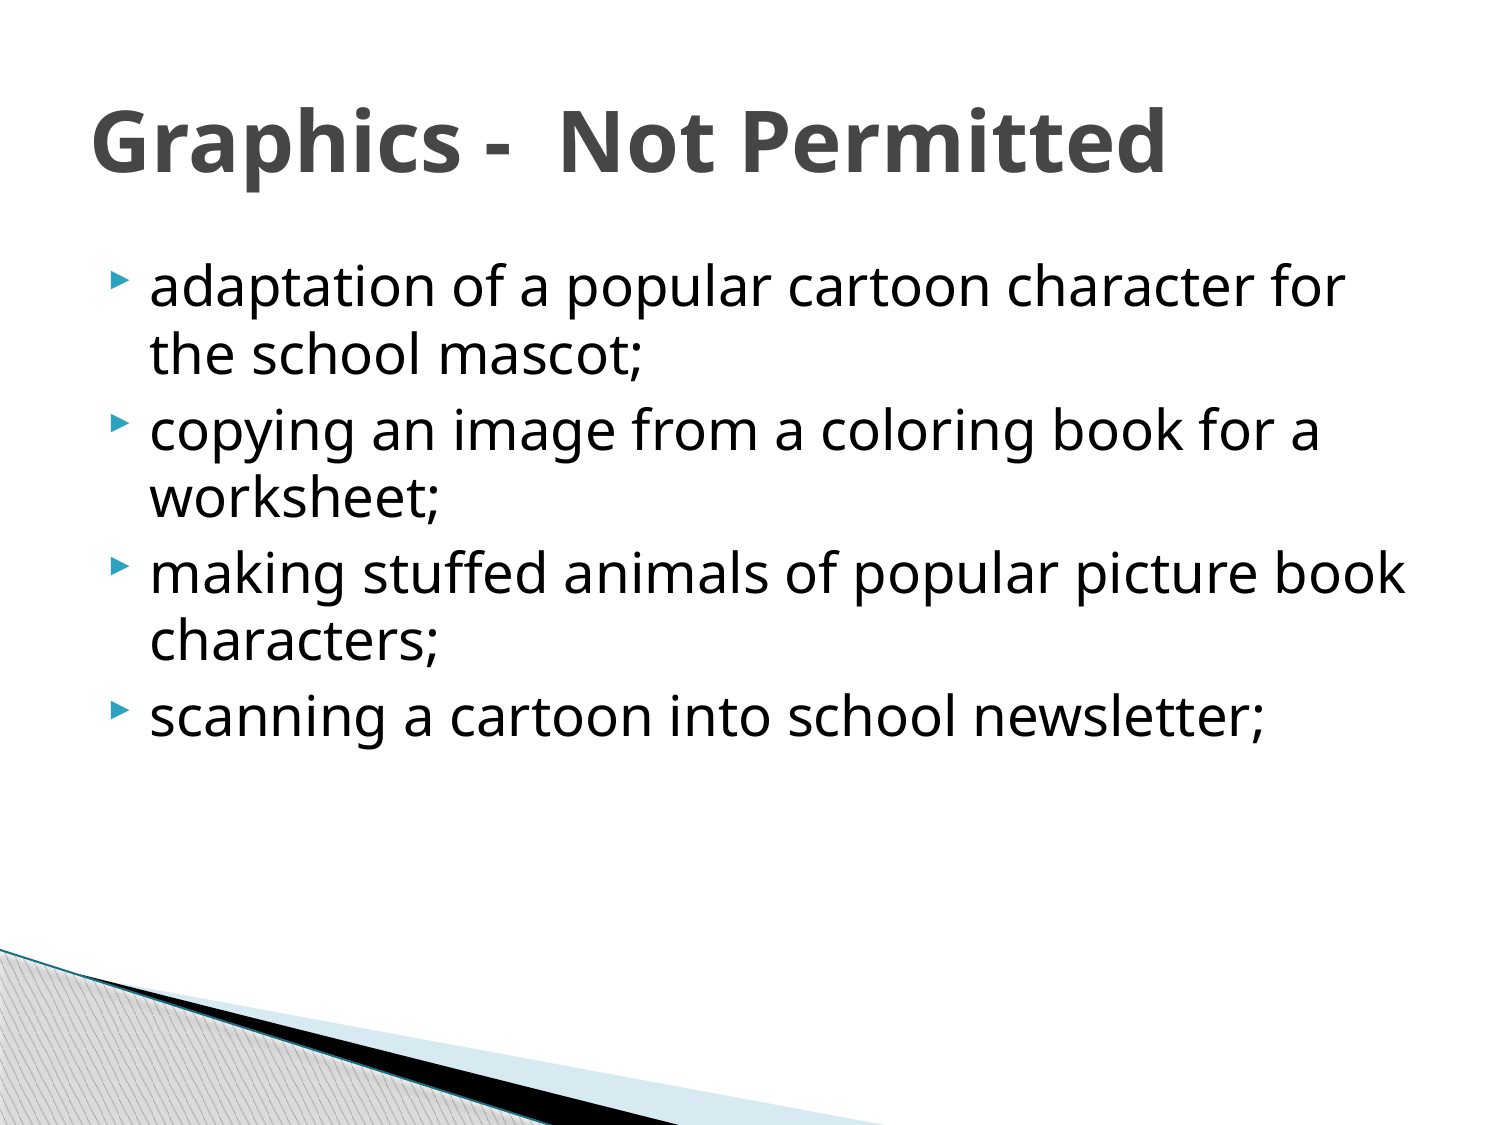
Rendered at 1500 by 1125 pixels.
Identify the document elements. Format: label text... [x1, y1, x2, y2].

title Graphics - Not Permitted [75, 45, 1425, 233]
list adaptation of a popular cartoon character for the school mascot; copying an image from a coloring book for a worksheet; making stuffed animals of popular picture book characters; scanning a cartoon into school newsletter; [75, 243, 1425, 986]
